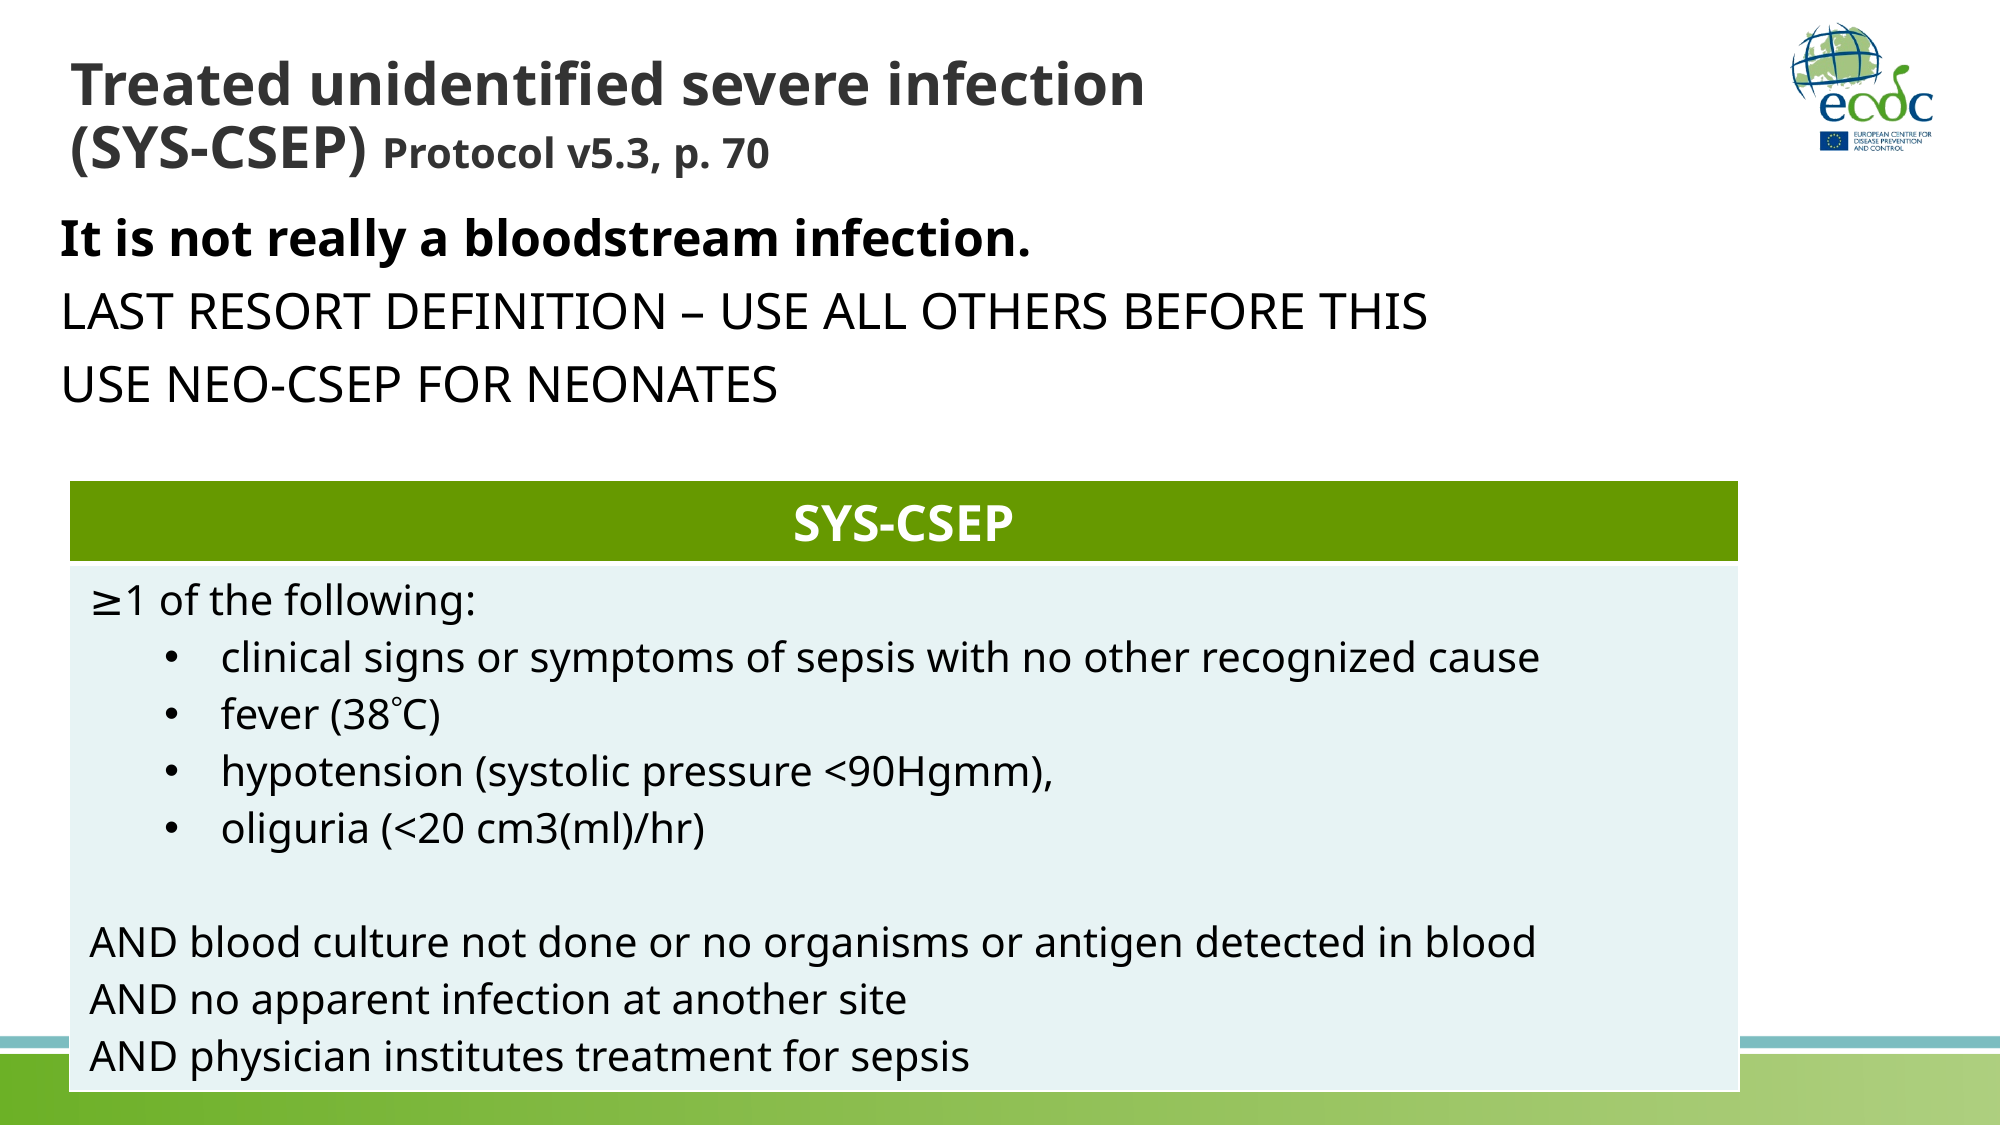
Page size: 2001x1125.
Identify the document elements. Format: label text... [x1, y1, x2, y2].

table_cell ≥1 of the following: clinical signs or symptoms of sepsis with no other recognized cause fever (38C) hypotension (systolic pressure <90Hgmm), oliguria (<20 cm3(ml)/hr) AND blood culture not done or no organisms or antigen detected in blood AND no apparent infection at another site AND physician institutes treatment for sepsis [70, 566, 1738, 1090]
table_header SYS-CSEP [70, 481, 1738, 561]
title Treated unidentified severe infection (SYS-CSEP) Protocol v5.3, p. 70 [70, 54, 1764, 186]
list It is not really a bloodstream infection. LAST RESORT DEFINITION – USE ALL OTHERS BEFORE THIS USE NEO-CSEP FOR NEONATES [60, 213, 2000, 617]
picture [0, 0, 2000, 1125]
